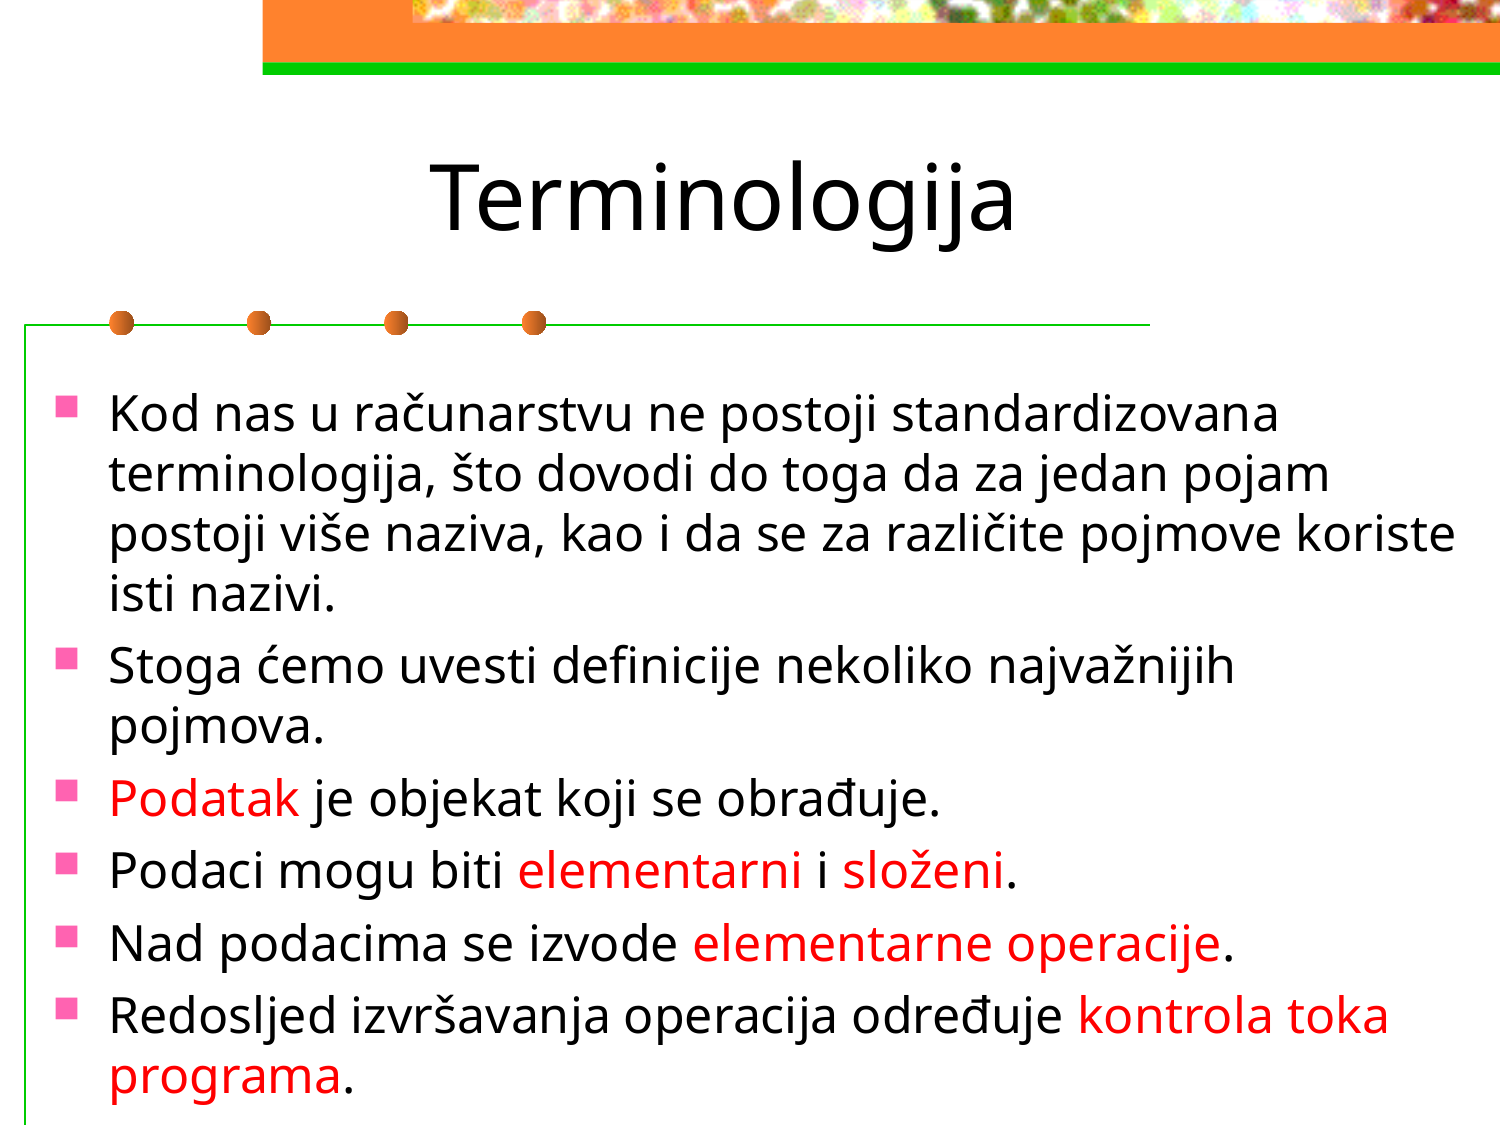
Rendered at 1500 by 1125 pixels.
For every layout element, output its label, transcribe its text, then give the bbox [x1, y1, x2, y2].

title Terminologija [87, 99, 1363, 288]
list Kod nas u računarstvu ne postoji standardizovana terminologija, što dovodi do toga da za jedan pojam postoji više naziva, kao i da se za različite pojmove koriste isti nazivi. Stoga ćemo uvesti definicije nekoliko najvažnijih pojmova. Podatak je objekat koji se obrađuje. Podaci mogu biti elementarni i složeni. Nad podacima se izvode elementarne operacije. Redosljed izvršavanja operacija određuje kontrola toka programa. Kontrola podataka vrši upravljanje adresama podataka. [37, 373, 1483, 1071]
picture [412, 0, 1500, 23]
